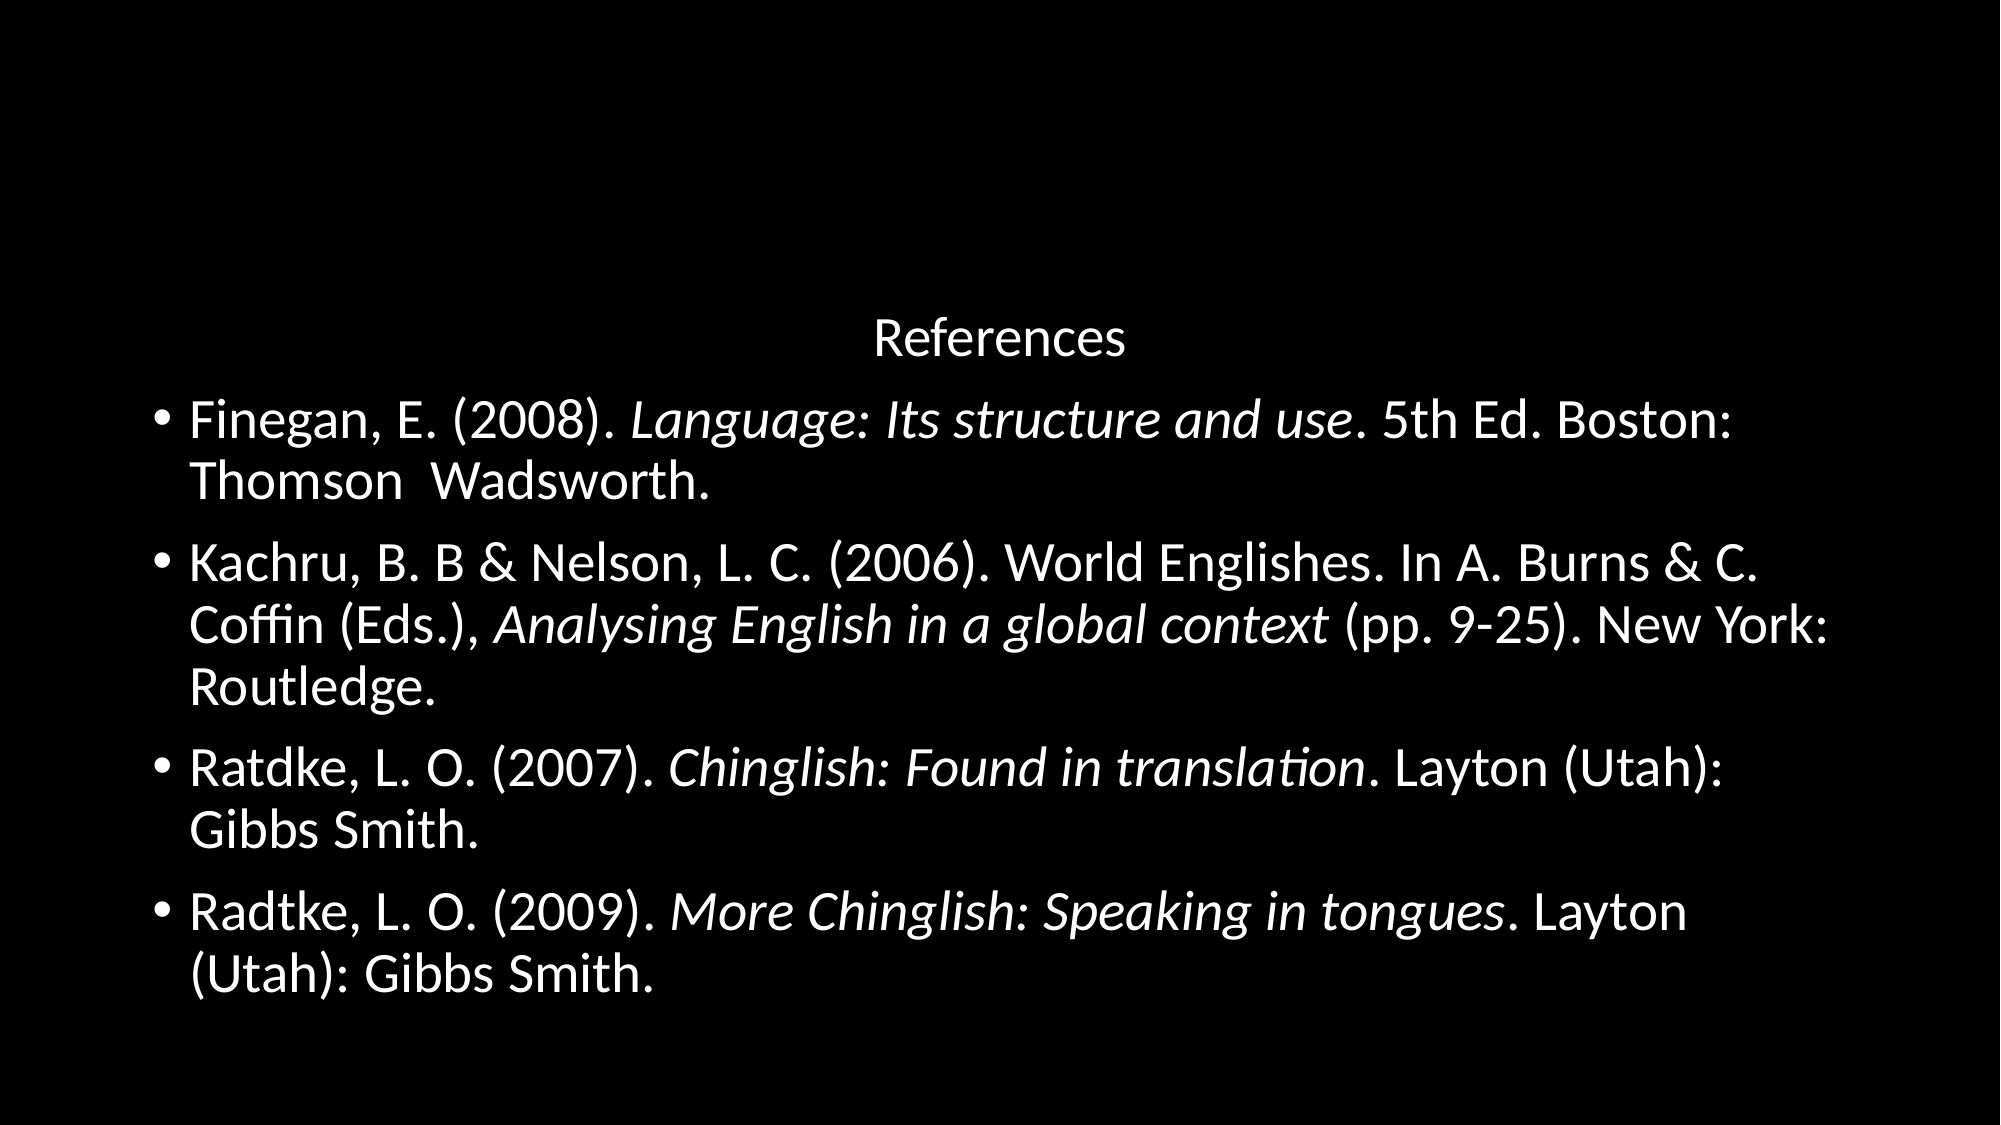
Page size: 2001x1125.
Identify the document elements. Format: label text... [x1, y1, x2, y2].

list References Finegan, E. (2008). Language: Its structure and use. 5th Ed. Boston: Thomson Wadsworth. Kachru, B. B & Nelson, L. C. (2006). World Englishes. In A. Burns & C. Coffin (Eds.), Analysing English in a global context (pp. 9-25). New York: Routledge. Ratdke, L. O. (2007). Chinglish: Found in translation. Layton (Utah): Gibbs Smith. Radtke, L. O. (2009). More Chinglish: Speaking in tongues. Layton (Utah): Gibbs Smith. [137, 299, 1863, 1014]
